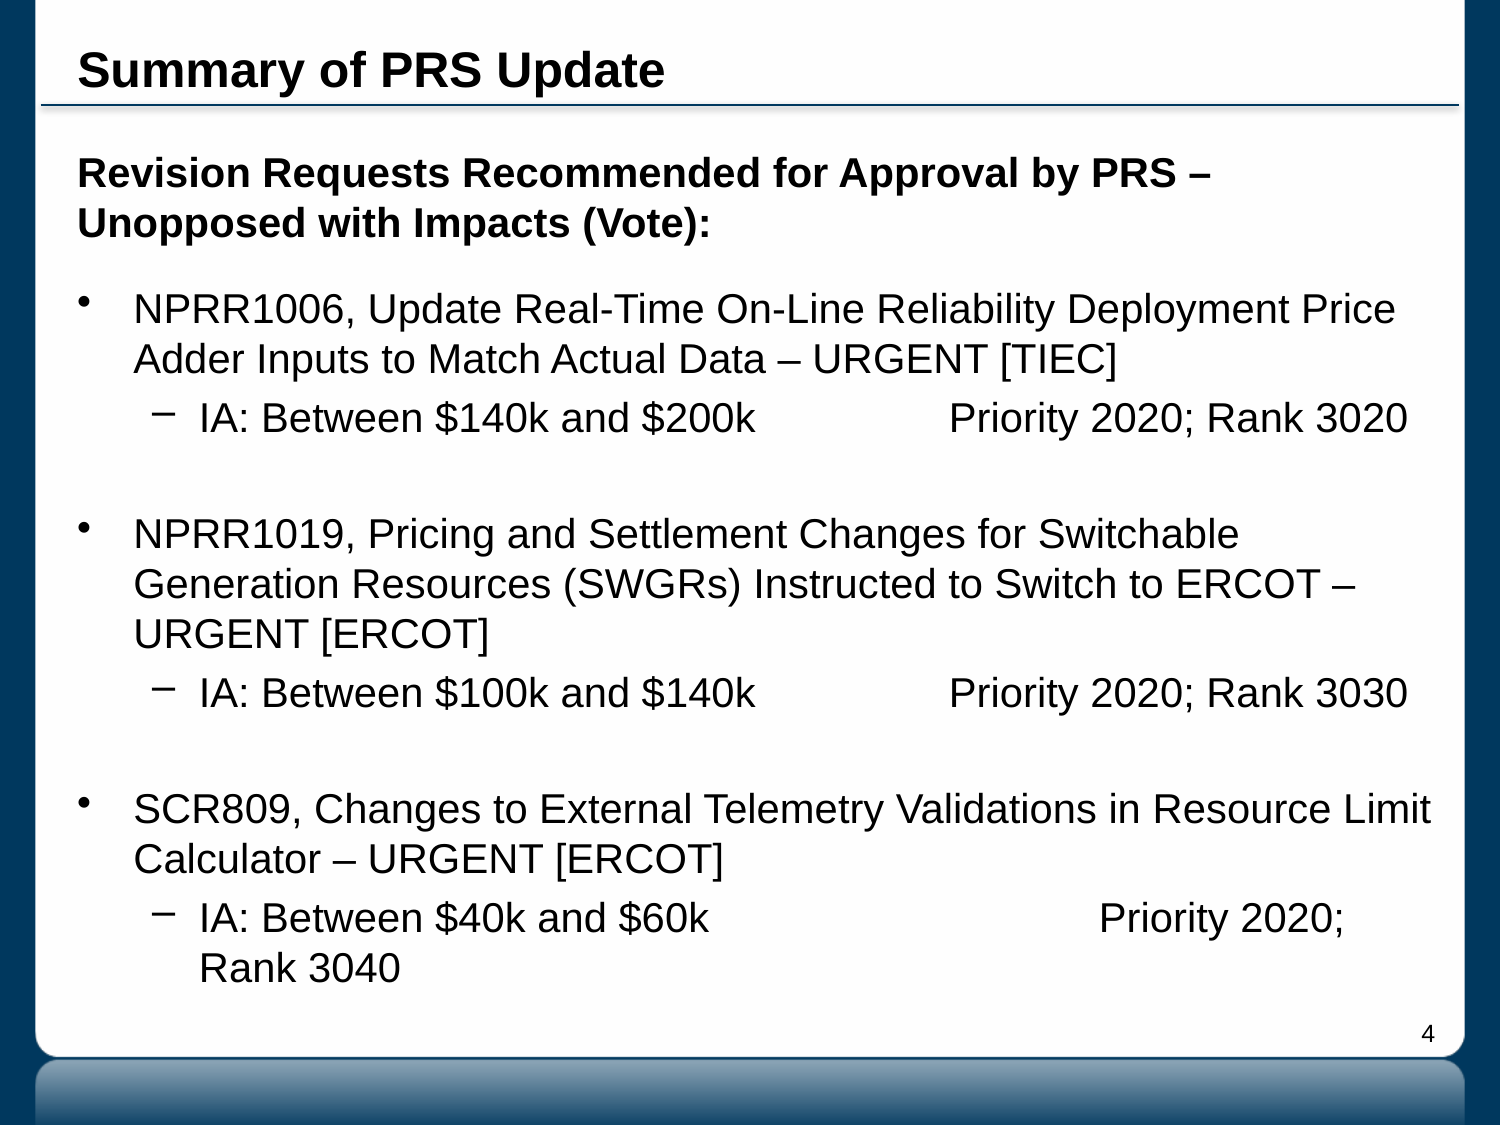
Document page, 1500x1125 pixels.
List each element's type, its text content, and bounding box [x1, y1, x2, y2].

picture [35, 0, 1465, 1125]
text_box Revision Requests Recommended for Approval by PRS – Unopposed with Impacts (Vote): NPRR1006, Update Real-Time On-Line Reliability Deployment Price Adder Inputs to Match Actual Data – URGENT [TIEC] IA: Between $140k and $200k Priority 2020; Rank 3020 NPRR1019, Pricing and Settlement Changes for Switchable Generation Resources (SWGRs) Instructed to Switch to ERCOT – URGENT [ERCOT] IA: Between $100k and $140k Priority 2020; Rank 3030 SCR809, Changes to External Telemetry Validations in Resource Limit Calculator – URGENT [ERCOT] IA: Between $40k and $60k Priority 2020; Rank 3040 [62, 138, 1450, 1049]
title Summary of PRS Update [62, 29, 1450, 106]
